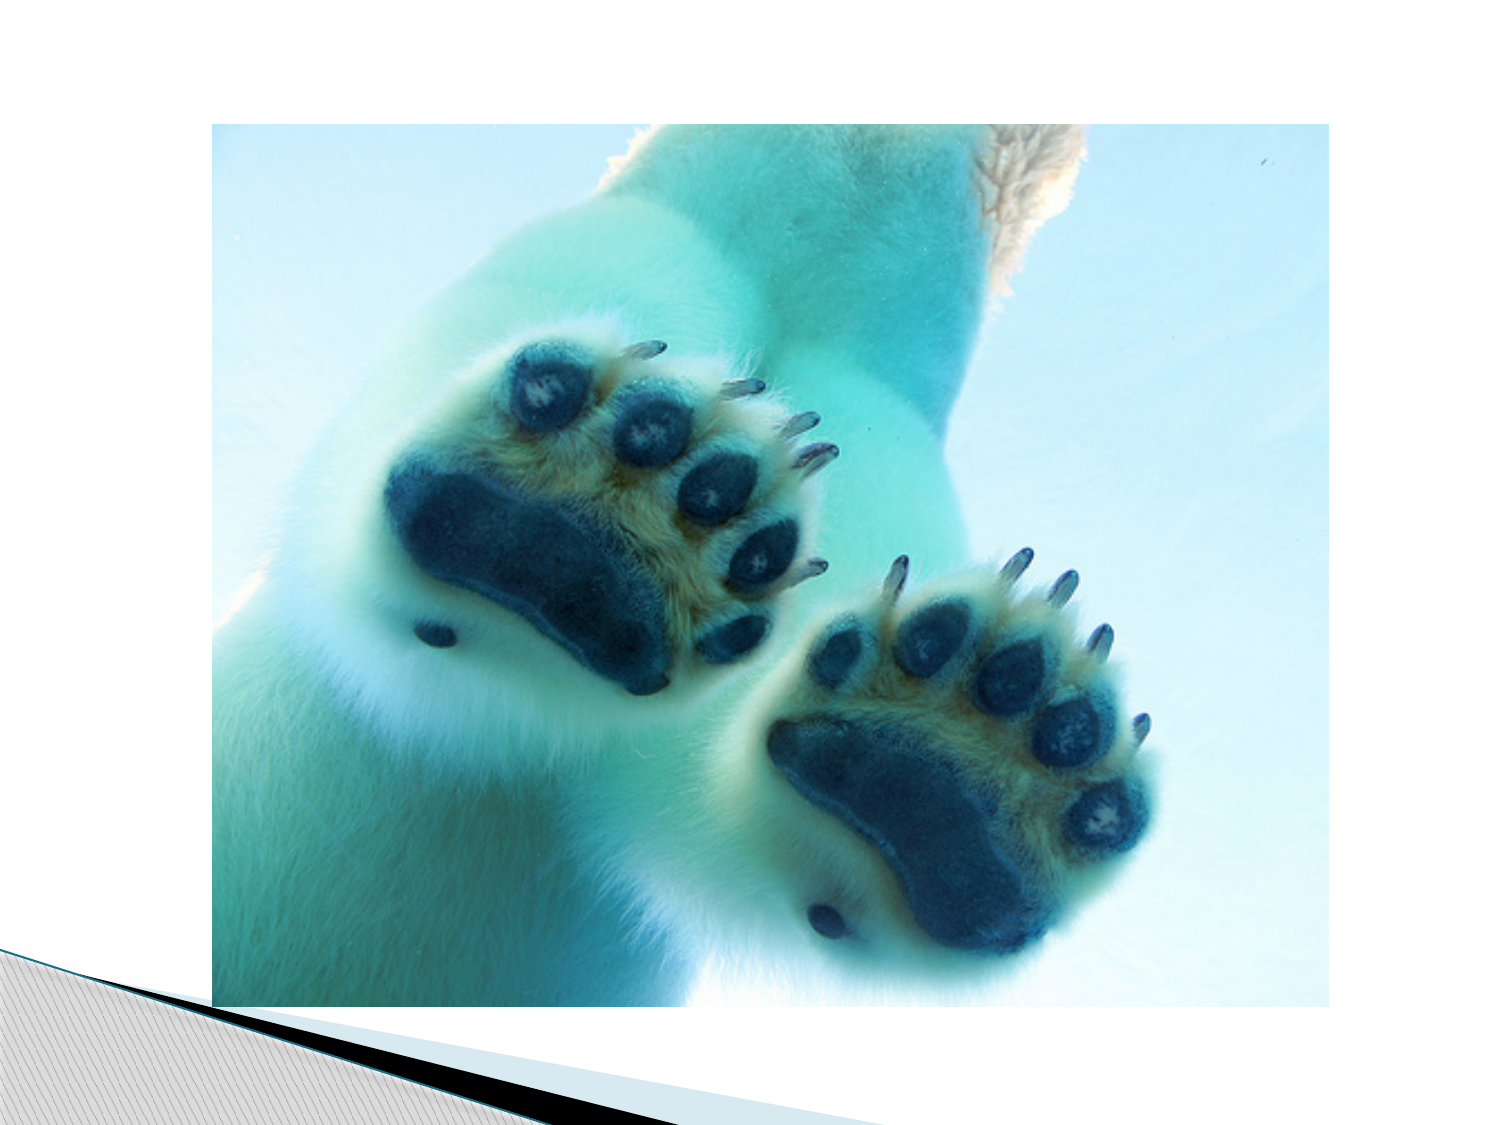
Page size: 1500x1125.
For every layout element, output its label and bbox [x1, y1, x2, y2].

list [212, 124, 1329, 1007]
